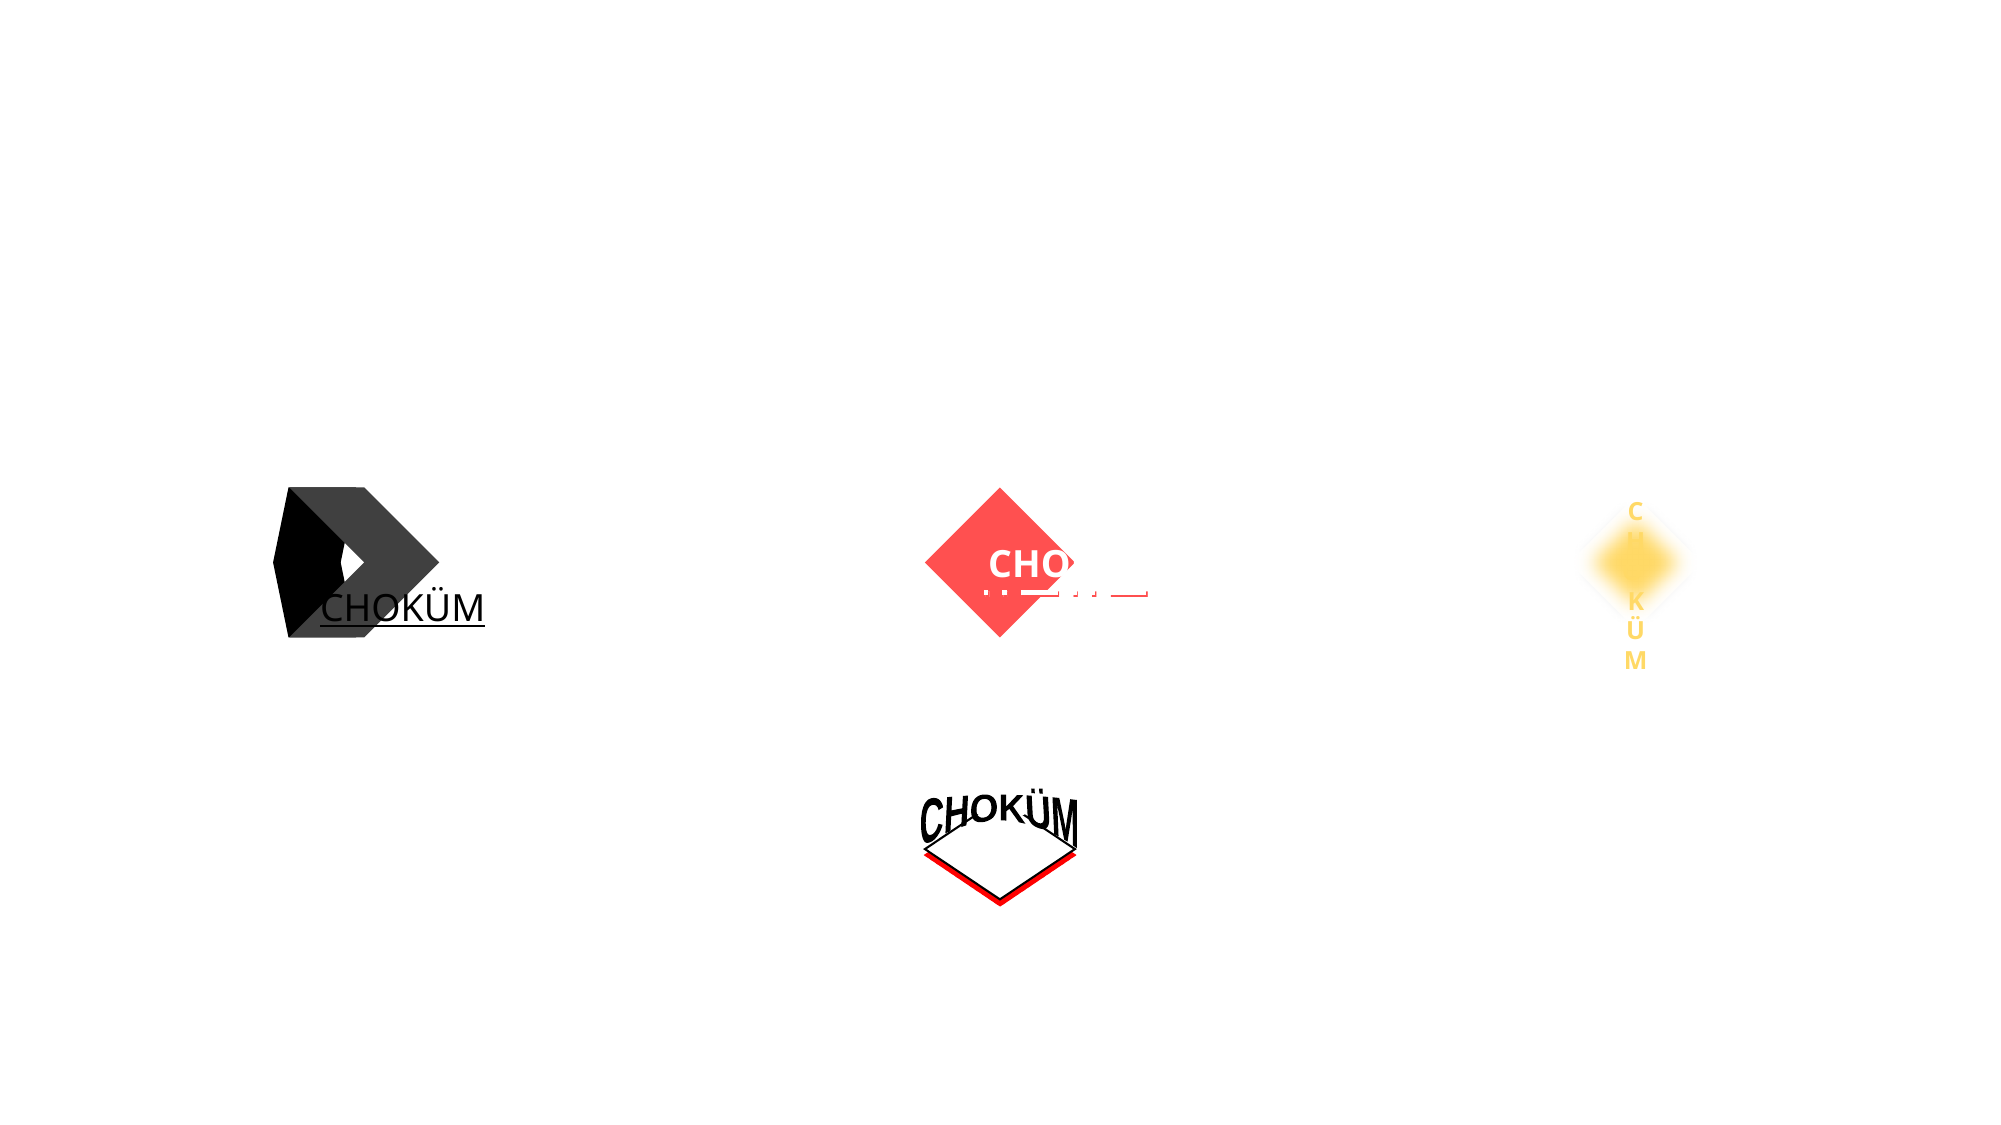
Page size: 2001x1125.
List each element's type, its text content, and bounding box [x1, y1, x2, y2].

text_box [286, 620, 367, 639]
text_box [923, 814, 1077, 901]
text_box [272, 488, 346, 637]
text_box CHOKÜM [973, 532, 1174, 592]
text_box [969, 788, 1033, 821]
text_box [286, 486, 441, 576]
text_box [923, 485, 1046, 639]
text_box CHOKÜM [305, 576, 501, 637]
text_box C H O K Ü M [1562, 487, 1709, 683]
